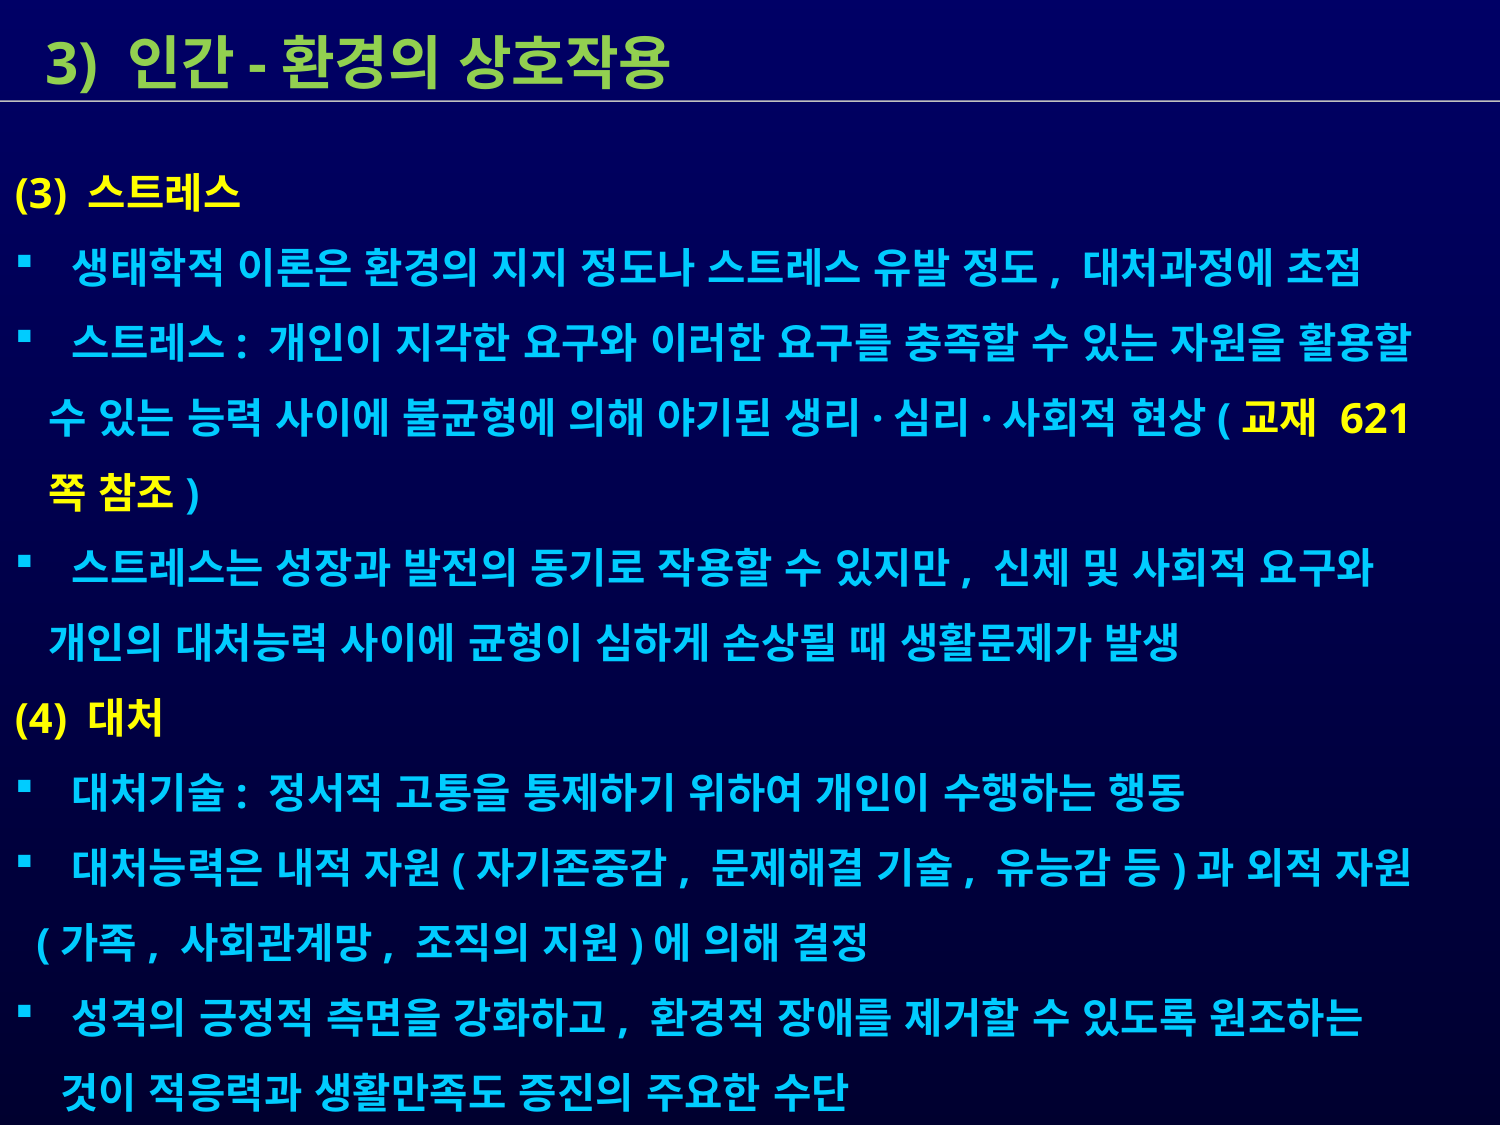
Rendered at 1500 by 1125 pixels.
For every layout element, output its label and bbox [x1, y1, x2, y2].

text_box [0, 18, 1500, 1125]
